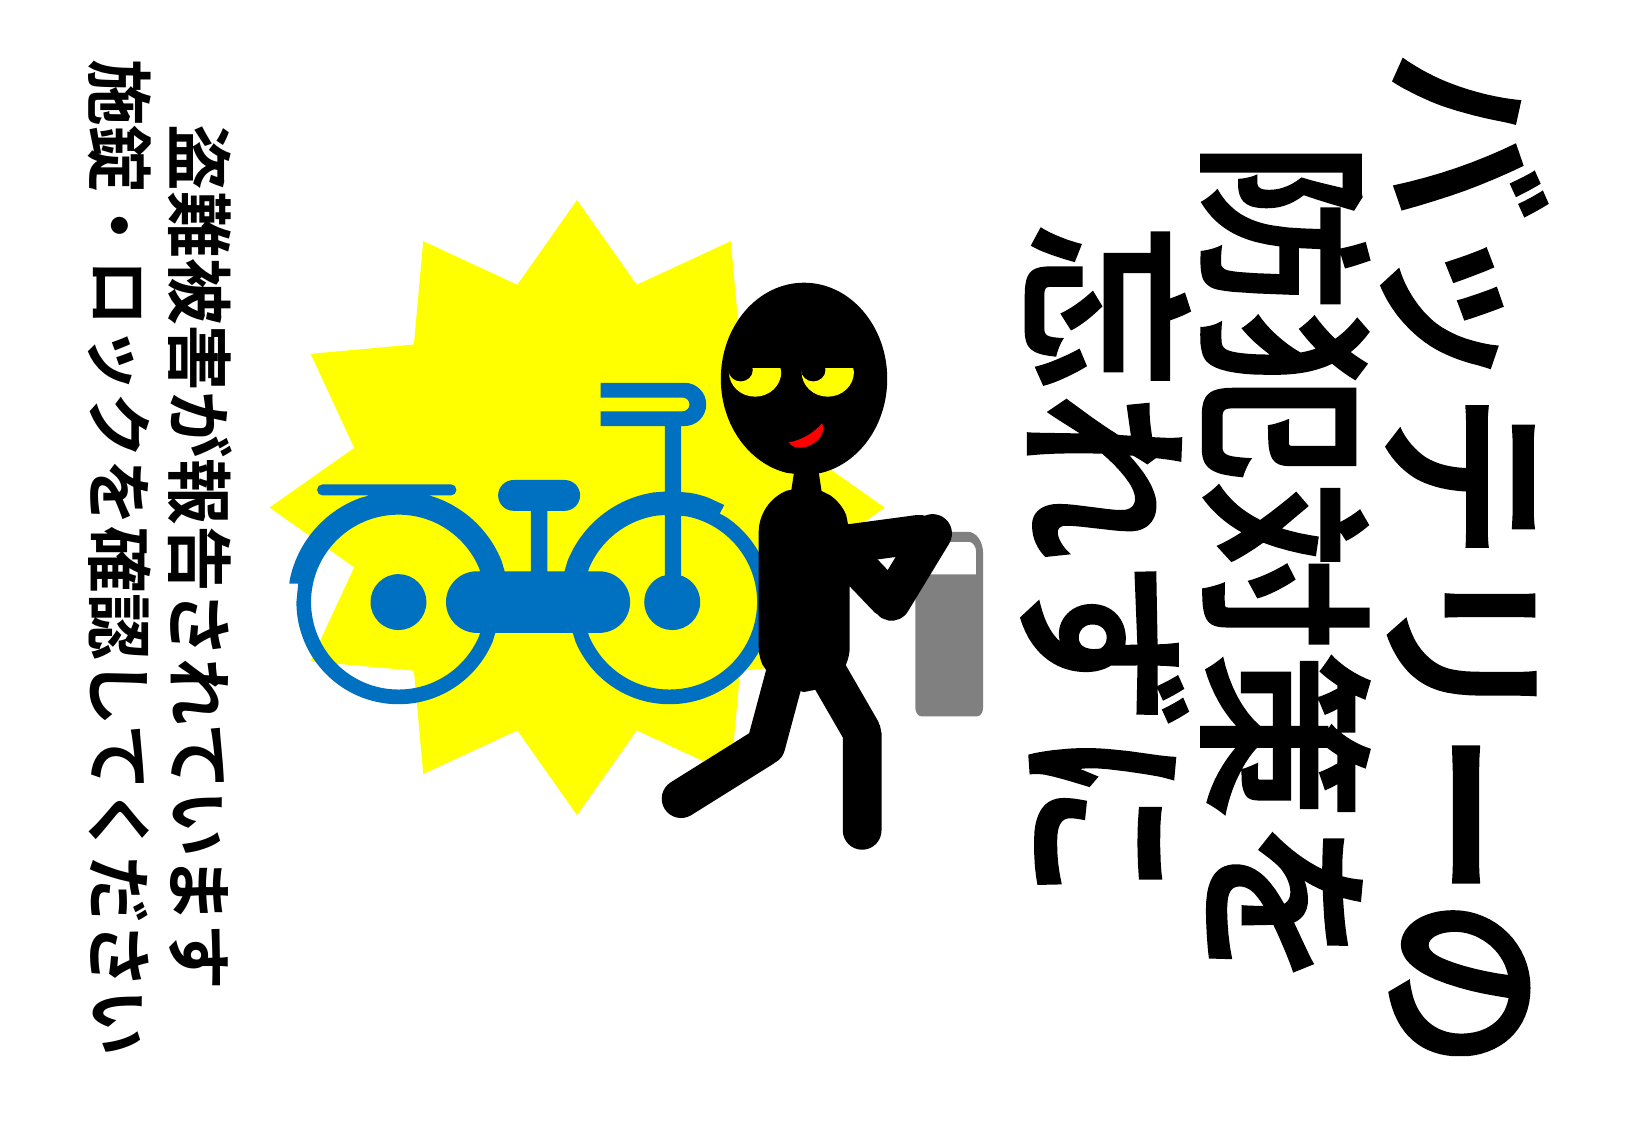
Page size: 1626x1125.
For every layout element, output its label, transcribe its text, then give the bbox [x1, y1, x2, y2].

text_box 盗難被害が報告されています 施錠・ロックを確認してください [56, 42, 249, 1073]
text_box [269, 199, 984, 851]
